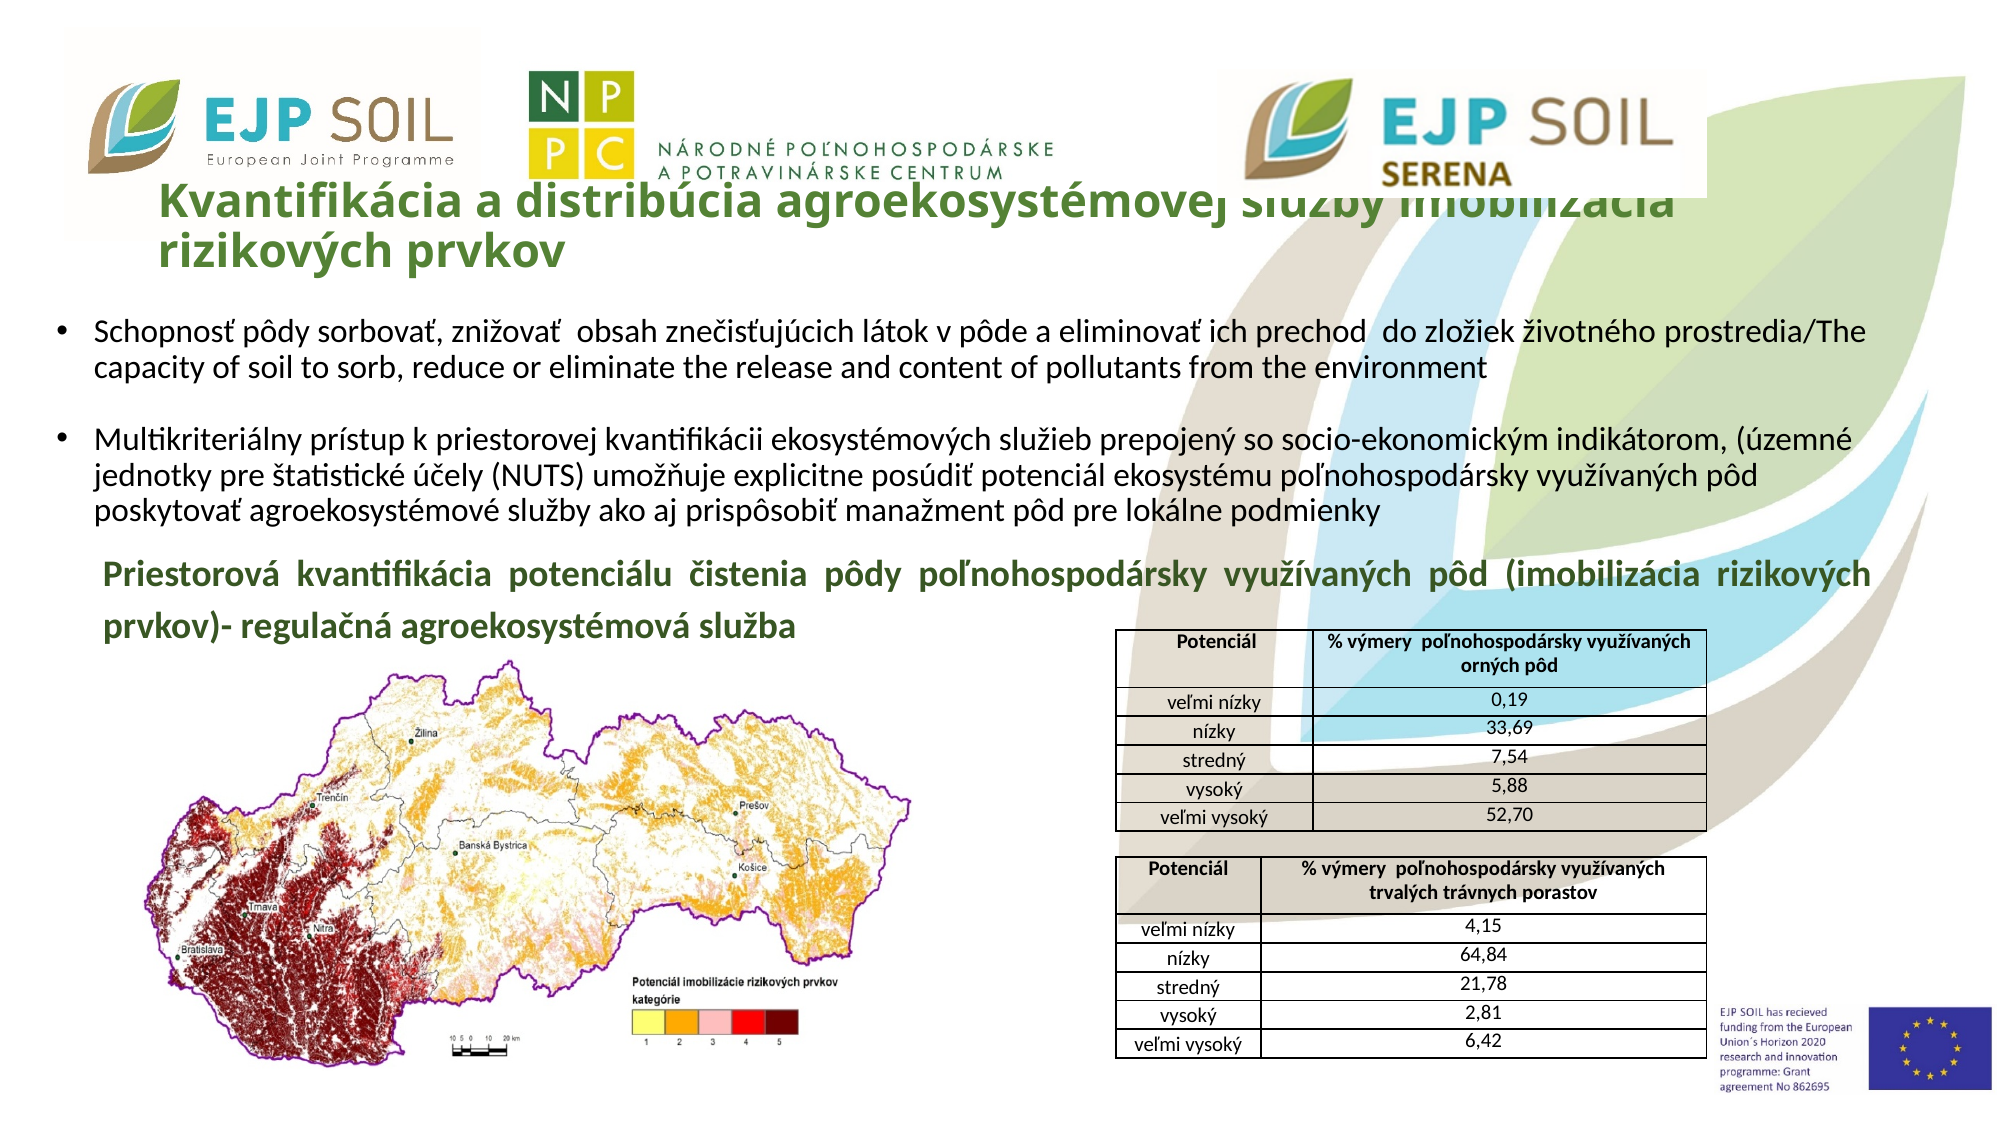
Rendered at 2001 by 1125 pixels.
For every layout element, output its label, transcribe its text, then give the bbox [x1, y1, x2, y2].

table_cell vysoký [1117, 1001, 1260, 1028]
table_cell 2,81 [1262, 1001, 1706, 1028]
table_cell veľmi vysoký [1117, 1030, 1260, 1057]
list Schopnosť pôdy sorbovať, znižovať obsah znečisťujúcich látok v pôde a eliminovať ich prechod do zložiek životného prostredia/The capacity of soil to sorb, reduce or eliminate the release and content of pollutants from the environment Multikriteriálny prístup k priestorovej kvantifikácii ekosystémových služieb prepojený so socio-ekonomickým indikátorom, (územné jednotky pre štatistické účely (NUTS) umožňuje explicitne posúdiť potenciál ekosystému poľnohospodársky využívaných pôd poskytovať agroekosystémové služby ako aj prispôsobiť manažment pôd pre lokálne podmienky [41, 306, 1890, 1073]
picture [1714, 1004, 1997, 1095]
text_box Priestorová kvantifikácia potenciálu čistenia pôdy poľnohospodársky využívaných pôd (imobilizácia rizikových prvkov)- regulačná agroekosystémová služba [88, 535, 1061, 654]
title Kvantifikácia a distribúcia agroekosystémovej služby imobilizácia rizikových prvkov [142, 241, 1061, 286]
picture [142, 654, 914, 1071]
picture [1061, 0, 2000, 998]
table_cell 6,42 [1262, 1030, 1706, 1057]
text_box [63, 27, 1062, 241]
